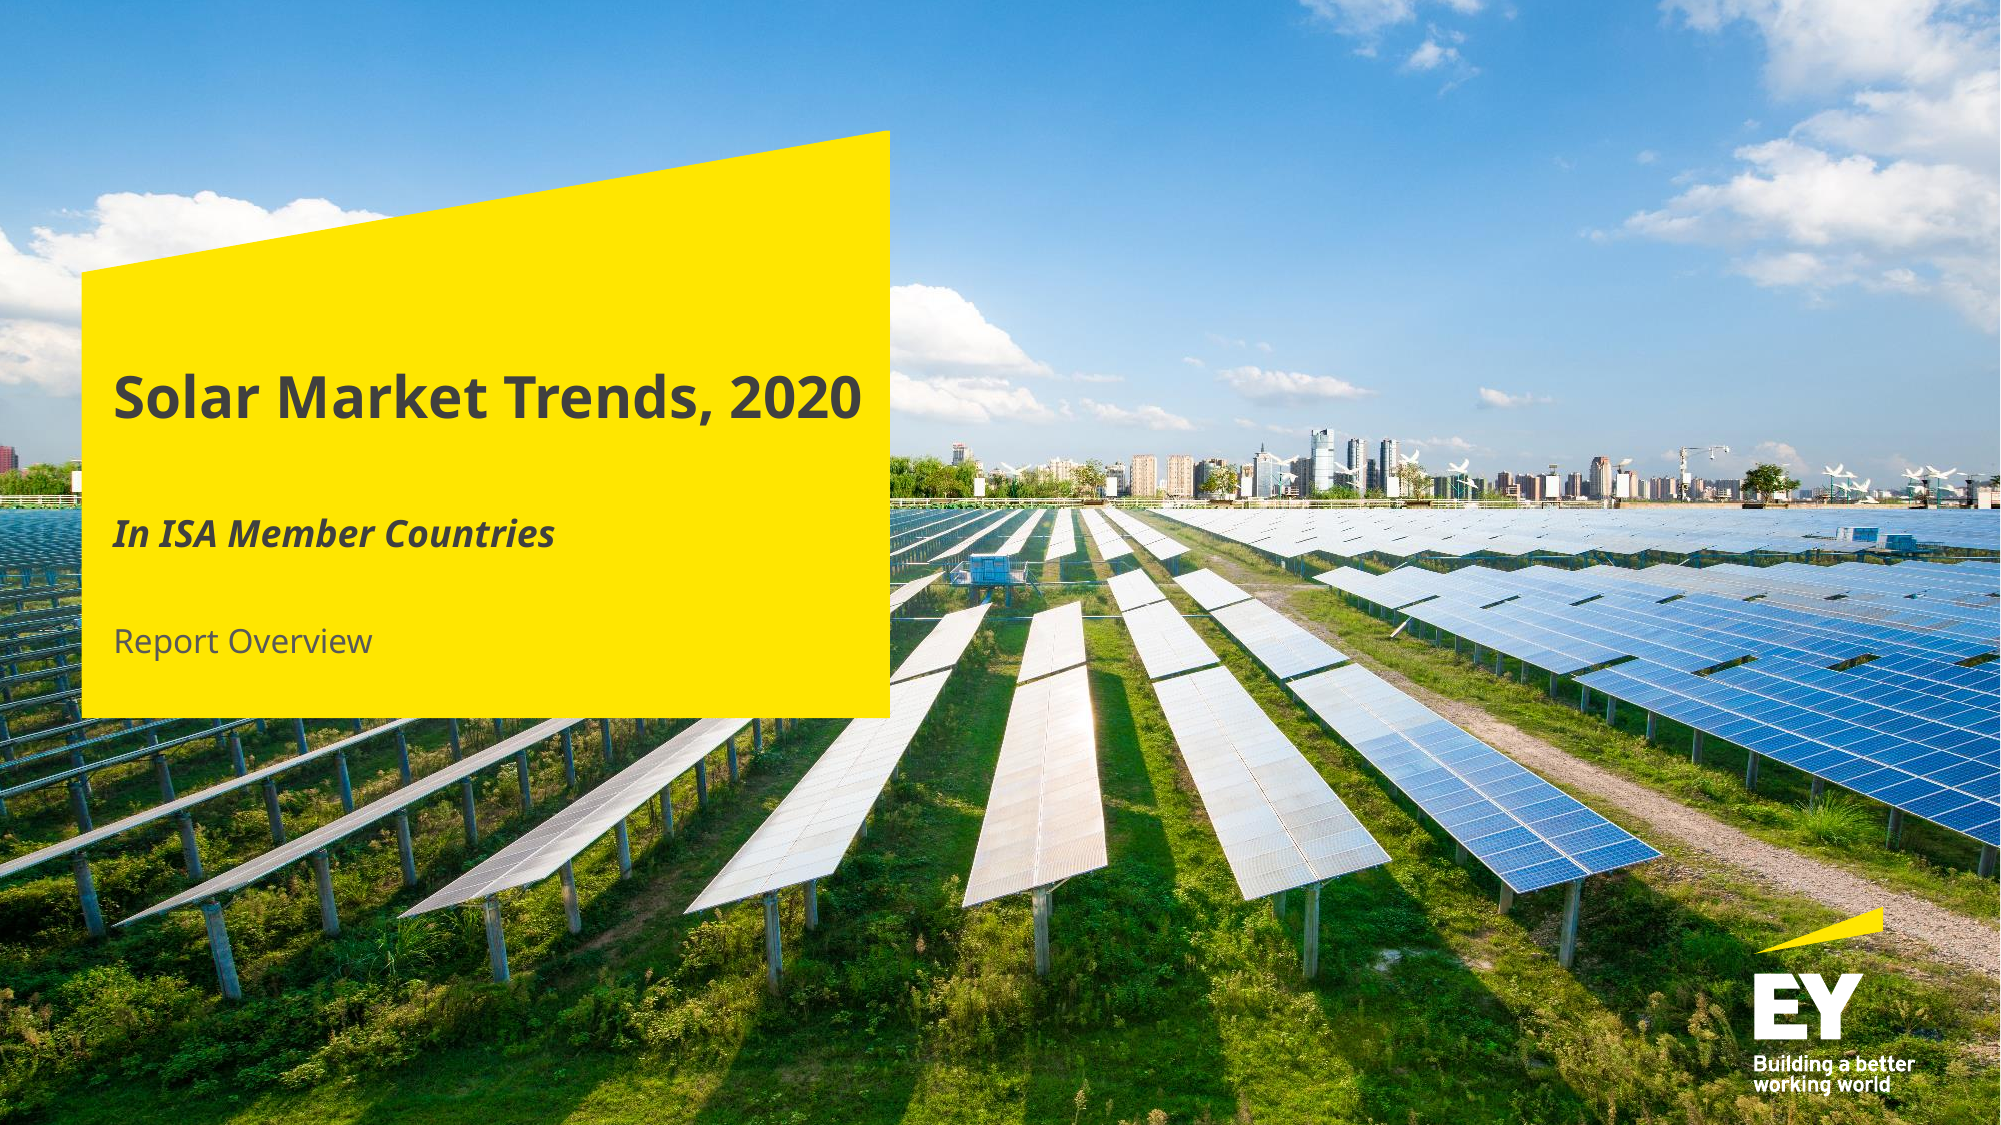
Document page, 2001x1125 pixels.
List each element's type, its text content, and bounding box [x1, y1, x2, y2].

title Solar Market Trends, 2020 In ISA Member Countries [113, 360, 879, 557]
subtitle Report Overview [113, 620, 803, 672]
picture [0, 0, 2001, 1125]
